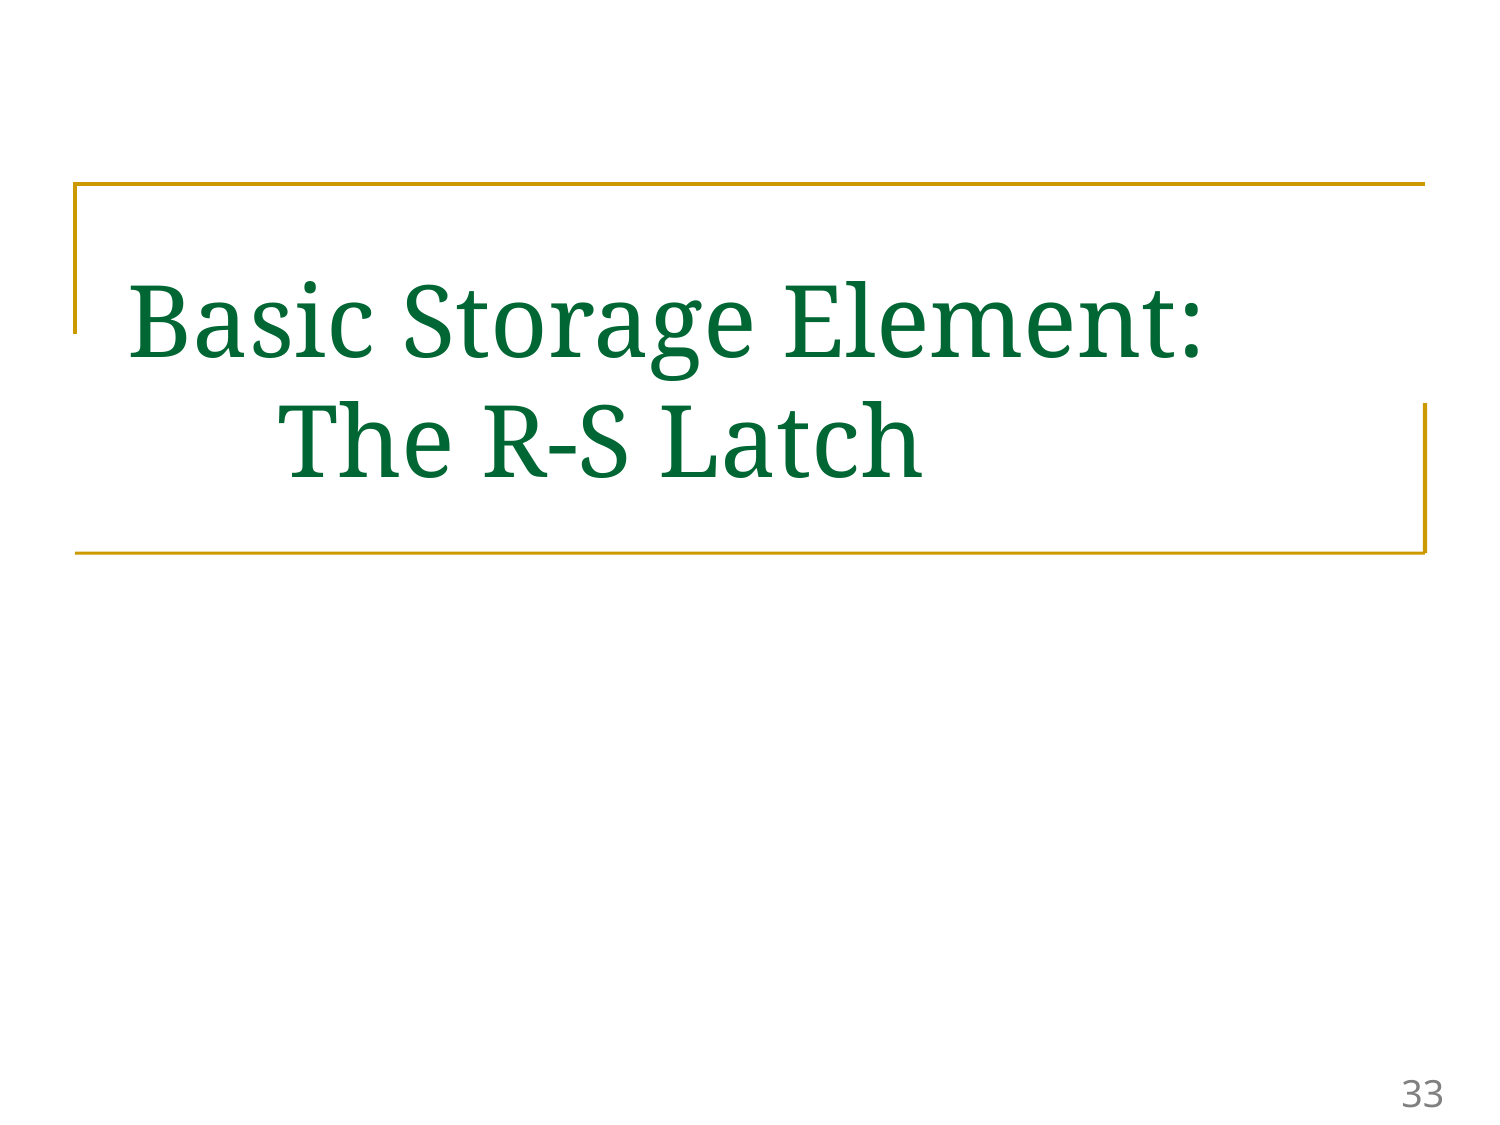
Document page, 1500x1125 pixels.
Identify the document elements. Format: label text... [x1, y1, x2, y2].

slide_number 33 [1121, 1066, 1460, 1125]
title Basic Storage Element: The R-S Latch [112, 249, 1413, 538]
